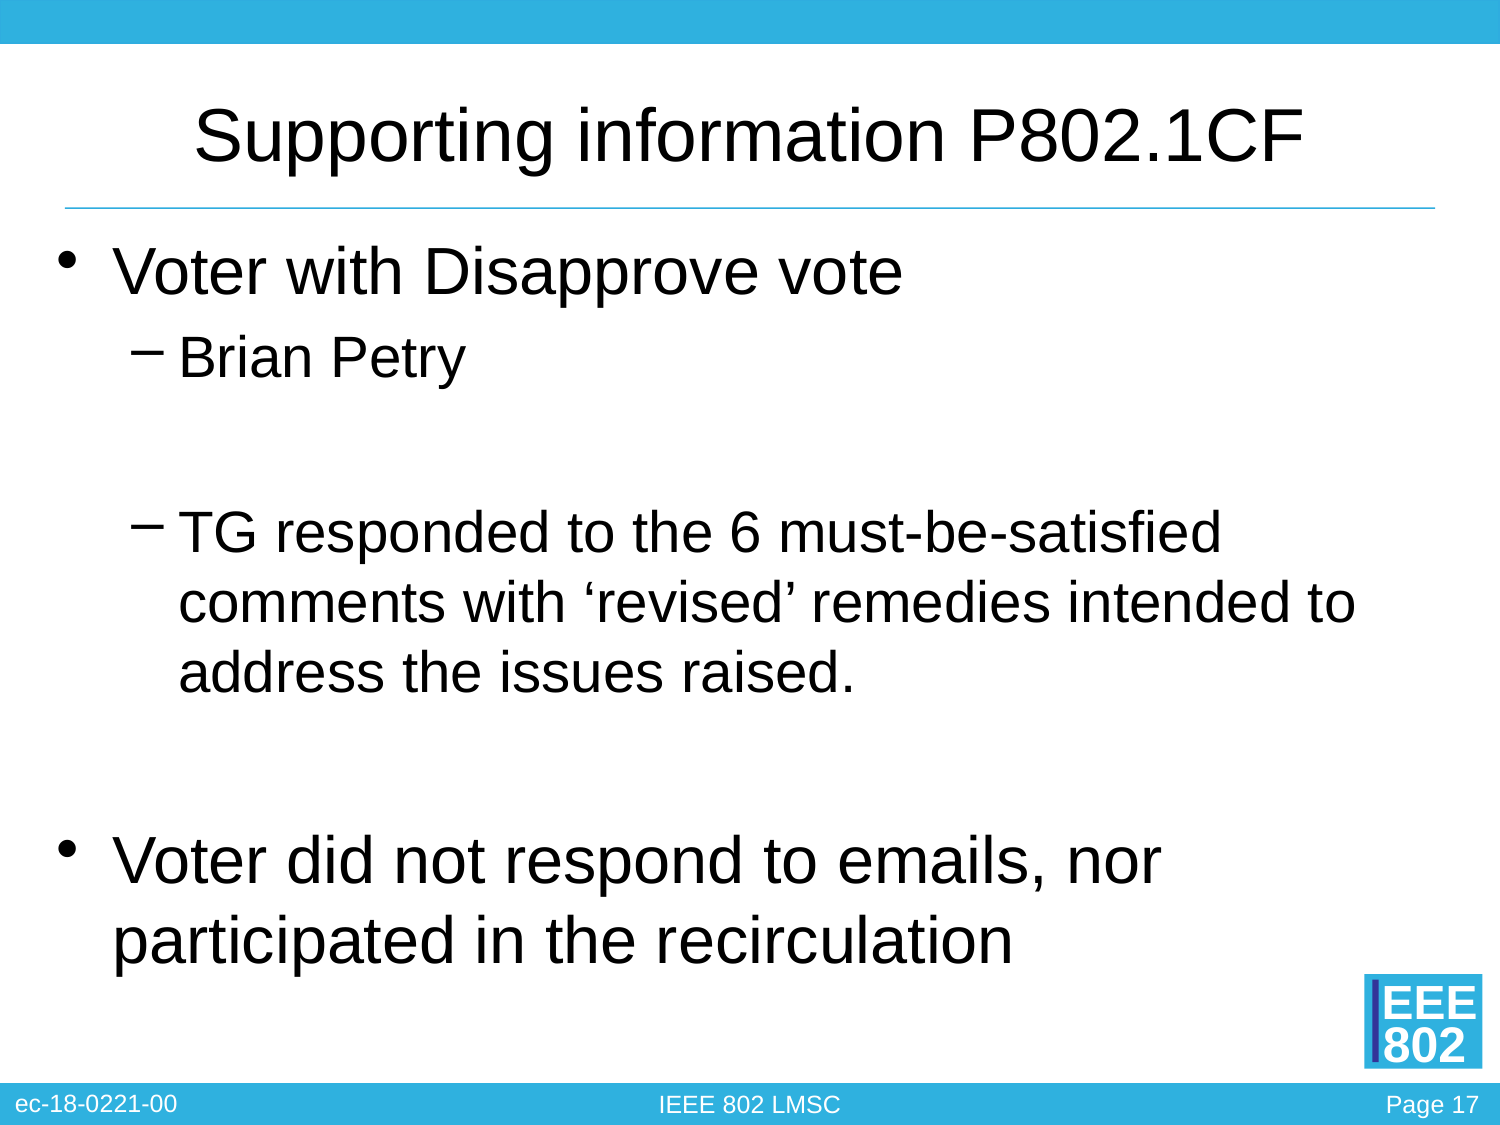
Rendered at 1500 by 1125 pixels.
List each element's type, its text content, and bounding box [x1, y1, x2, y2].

title Supporting information P802.1CF [75, 66, 1425, 197]
list Voter with Disapprove vote Brian Petry TG responded to the 6 must-be-satisfied comments with ‘revised’ remedies intended to address the issues raised. Voter did not respond to emails, nor participated in the recirculation [41, 220, 1392, 963]
